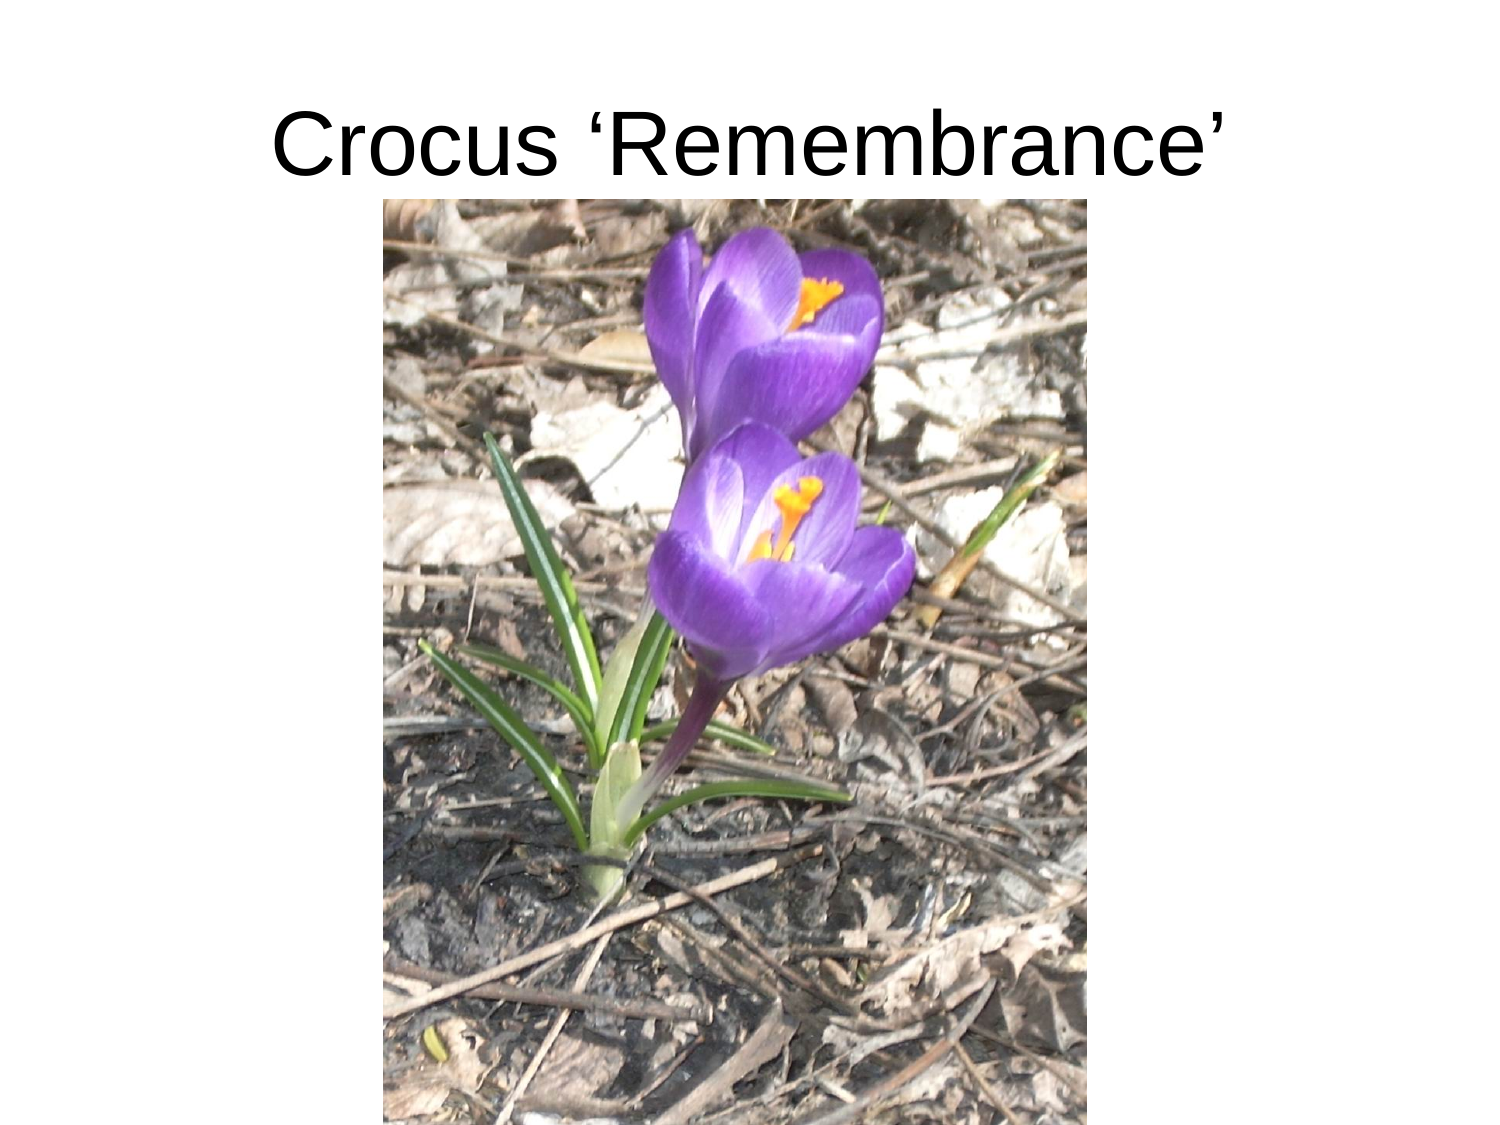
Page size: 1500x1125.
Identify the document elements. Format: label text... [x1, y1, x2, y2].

picture [383, 199, 1088, 1125]
title Crocus ‘Remembrance’ [75, 45, 1425, 233]
